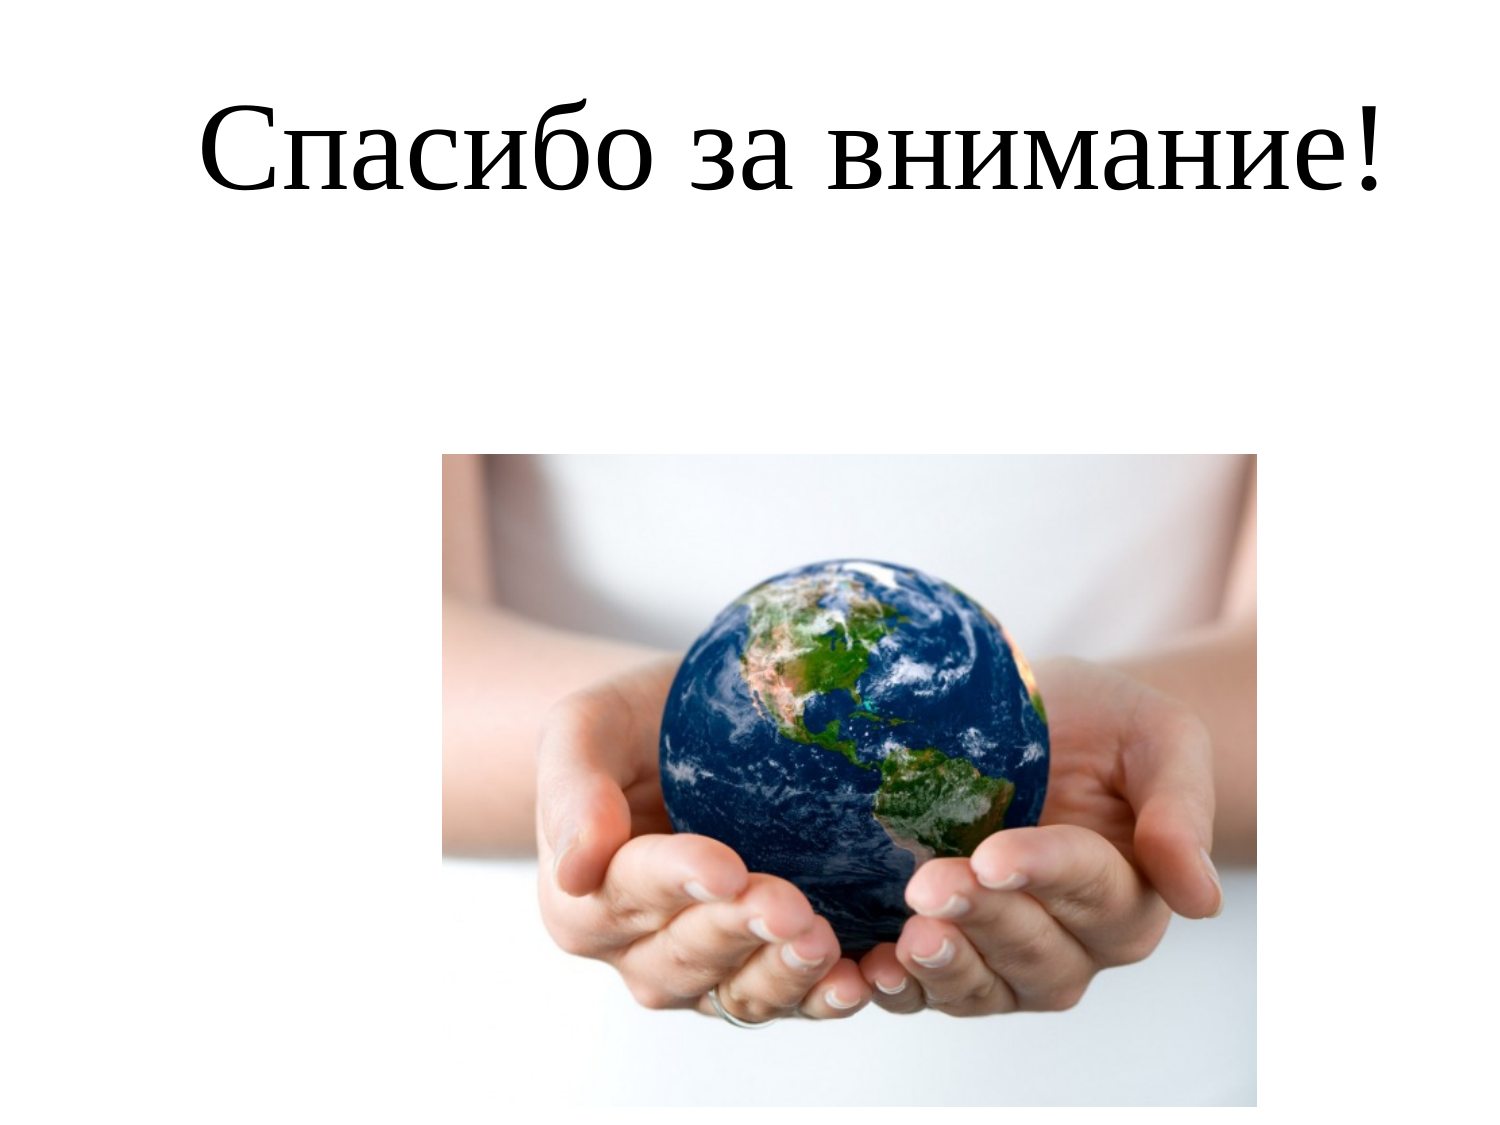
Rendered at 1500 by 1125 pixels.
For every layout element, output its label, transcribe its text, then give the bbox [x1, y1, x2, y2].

title Спасибо за внимание! [183, 54, 1421, 243]
picture [442, 453, 1257, 1107]
